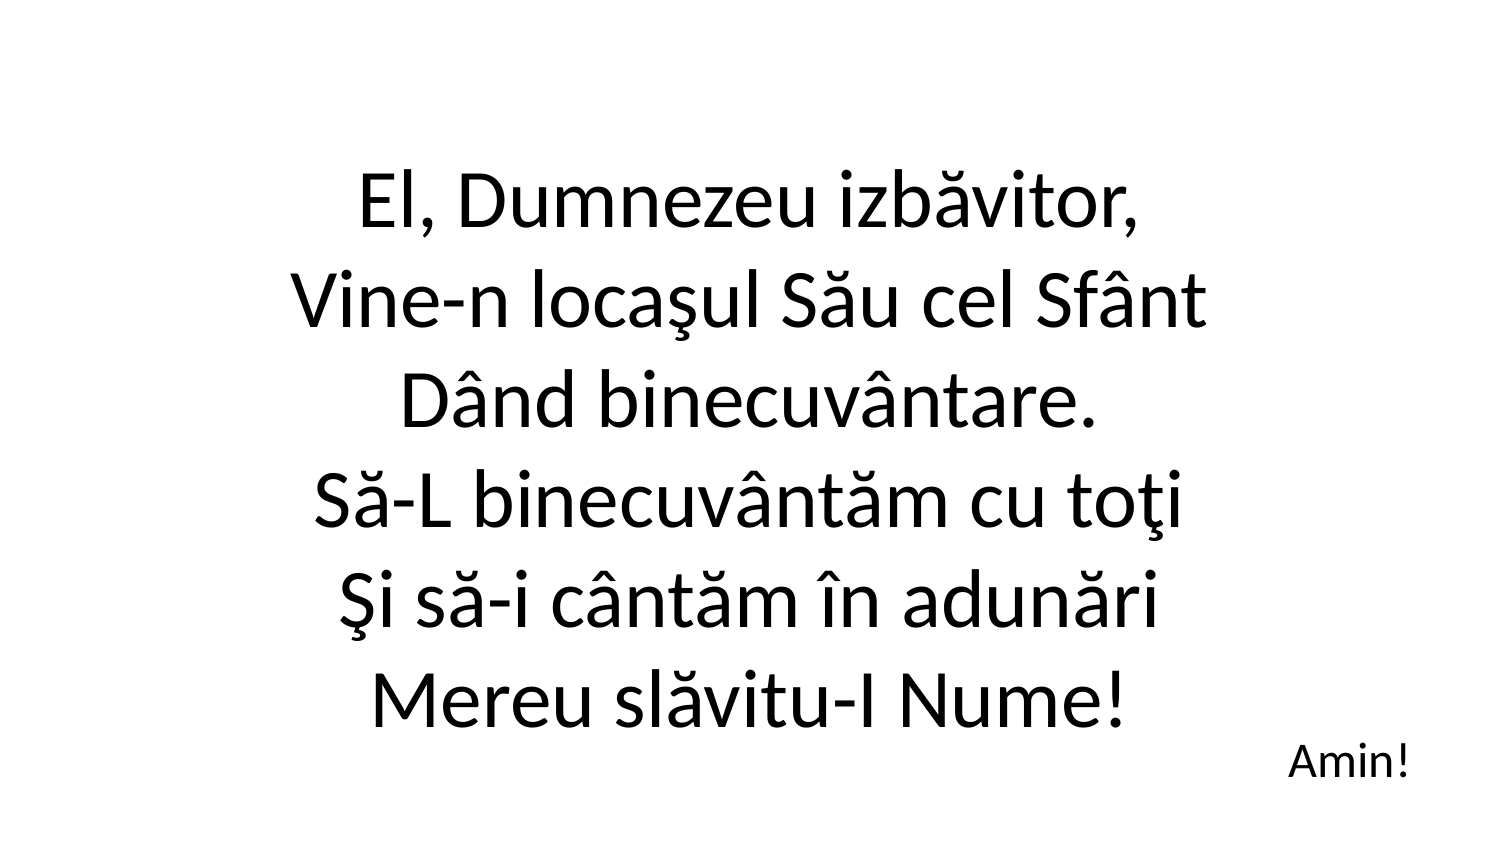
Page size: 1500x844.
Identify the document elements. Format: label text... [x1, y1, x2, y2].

text_box Amin! [1273, 674, 1427, 795]
text_box El, Dumnezeu izbăvitor, Vine-n locaşul Său cel Sfânt Dând binecuvântare. Să-L binecuvântăm cu toţi Şi să-i cântăm în adunări Mereu slăvitu-I Nume! [275, 92, 1225, 752]
